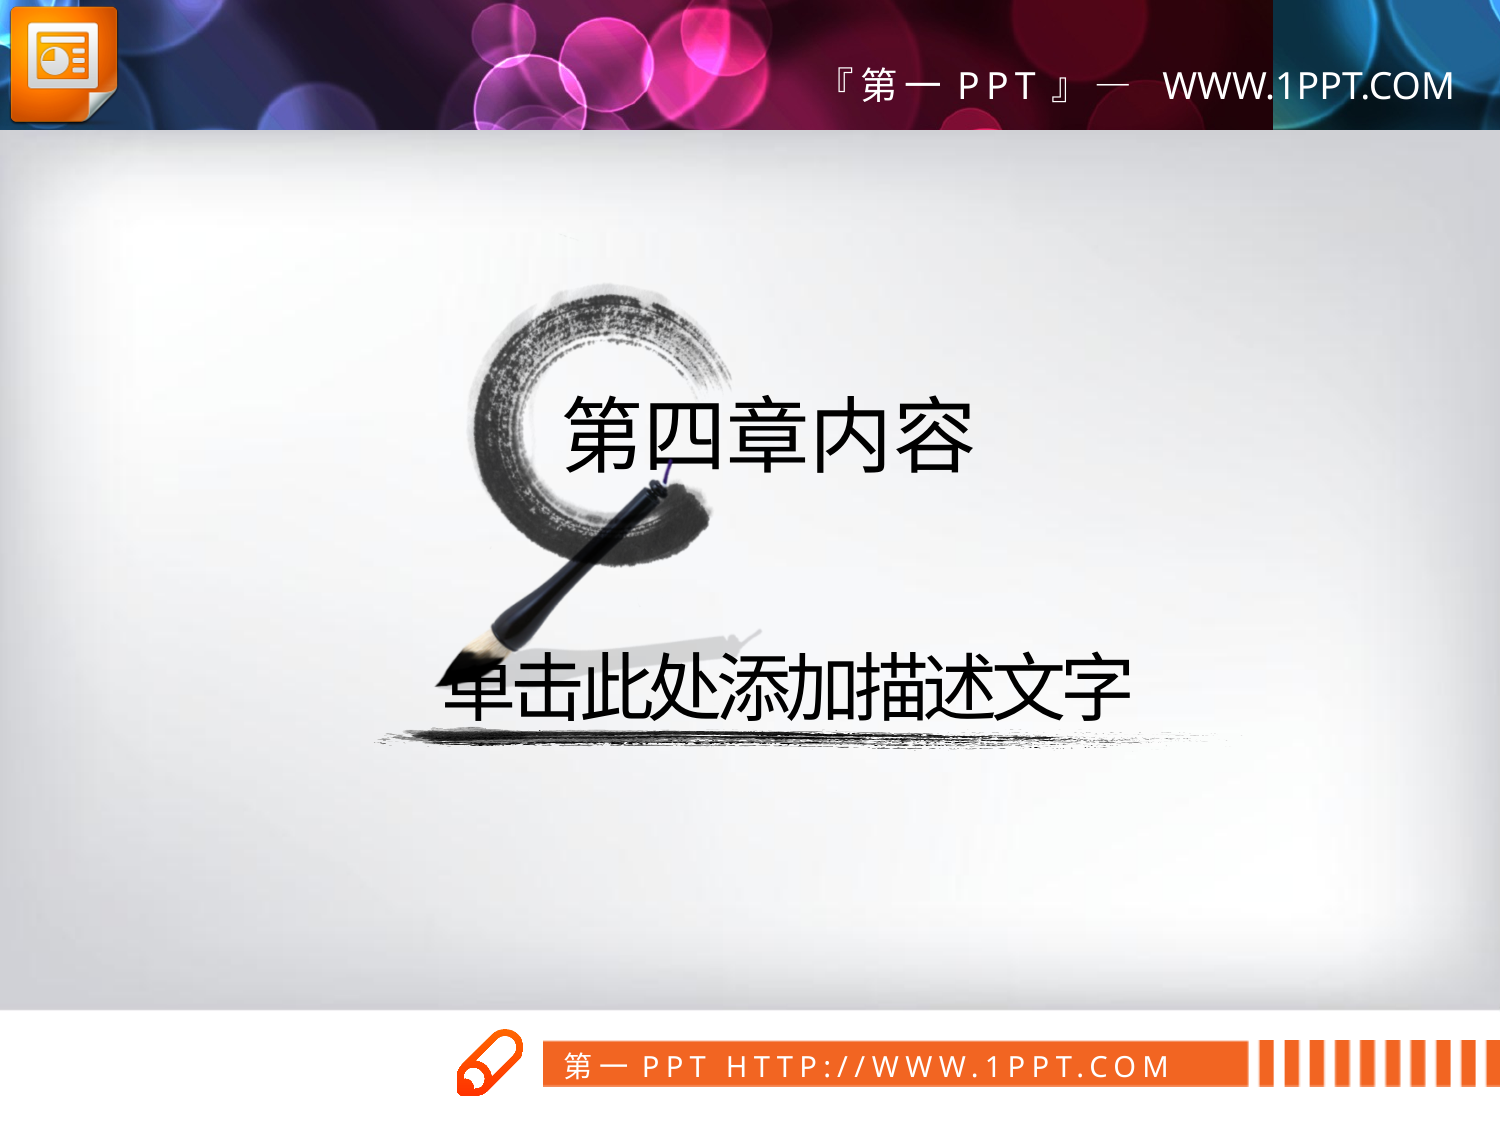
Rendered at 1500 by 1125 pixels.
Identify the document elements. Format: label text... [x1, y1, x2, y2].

picture [0, 0, 1500, 1012]
picture [543, 1040, 1500, 1087]
text_box 单击此处添加描述文字 [378, 633, 1199, 723]
text_box 第四章内容 [769, 375, 1051, 491]
